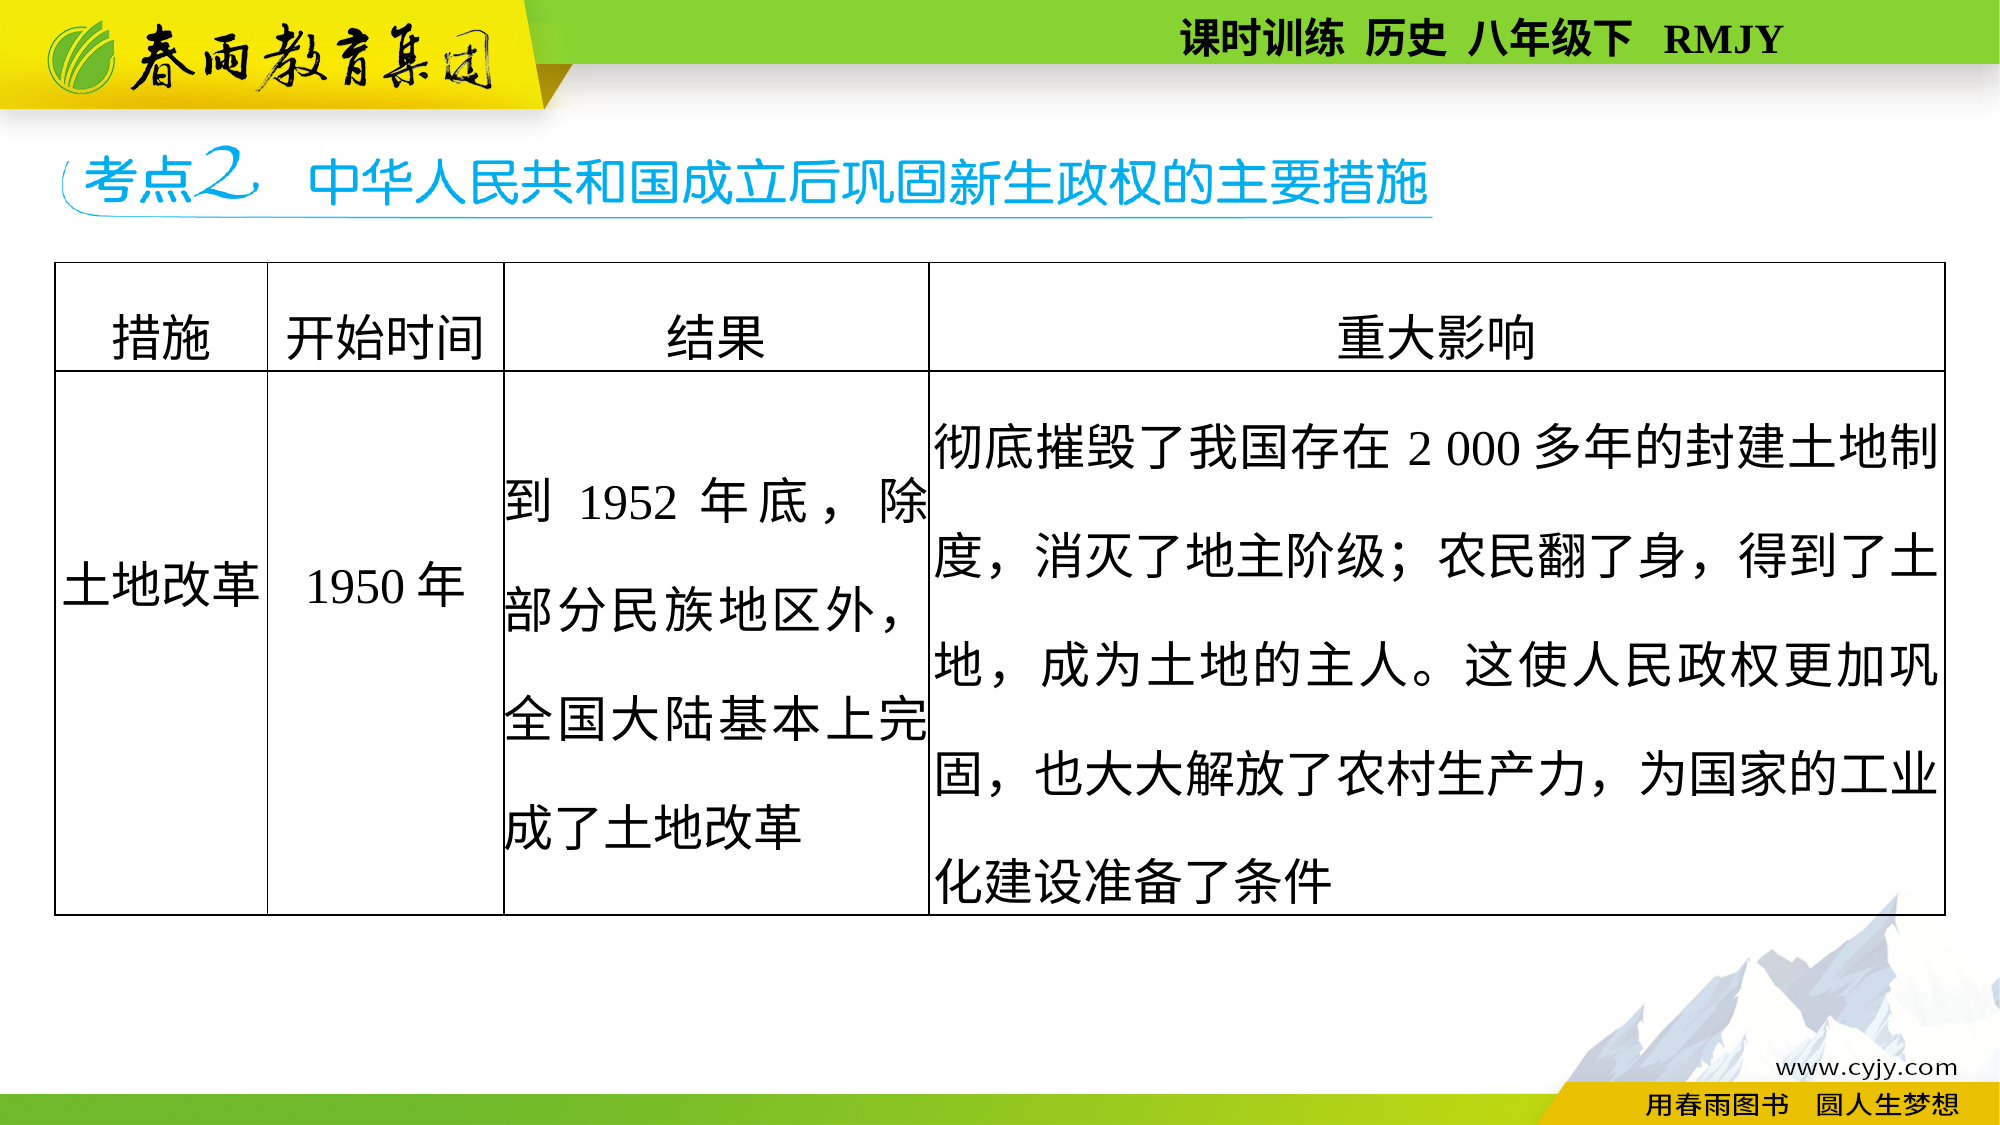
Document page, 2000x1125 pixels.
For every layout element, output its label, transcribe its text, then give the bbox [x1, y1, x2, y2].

table_header 结果 [505, 263, 928, 370]
table_cell 土地改革 [56, 372, 267, 914]
table_header 开始时间 [268, 263, 503, 370]
table_cell 到1952年底，除部分民族地区外，全国大陆基本上完成了土地改革 [505, 372, 928, 914]
table_cell 彻底摧毁了我国存在2 000多年的封建土地制度，消灭了地主阶级；农民翻了身，得到了土地，成为土地的主人。这使人民政权更加巩固，也大大解放了农村生产力，为国家的工业化建设准备了条件 [930, 372, 1944, 914]
table_cell 1950年 [268, 372, 503, 914]
picture [0, 0, 2000, 1125]
table_header 措施 [56, 263, 267, 370]
table_header 重大影响 [930, 263, 1944, 370]
